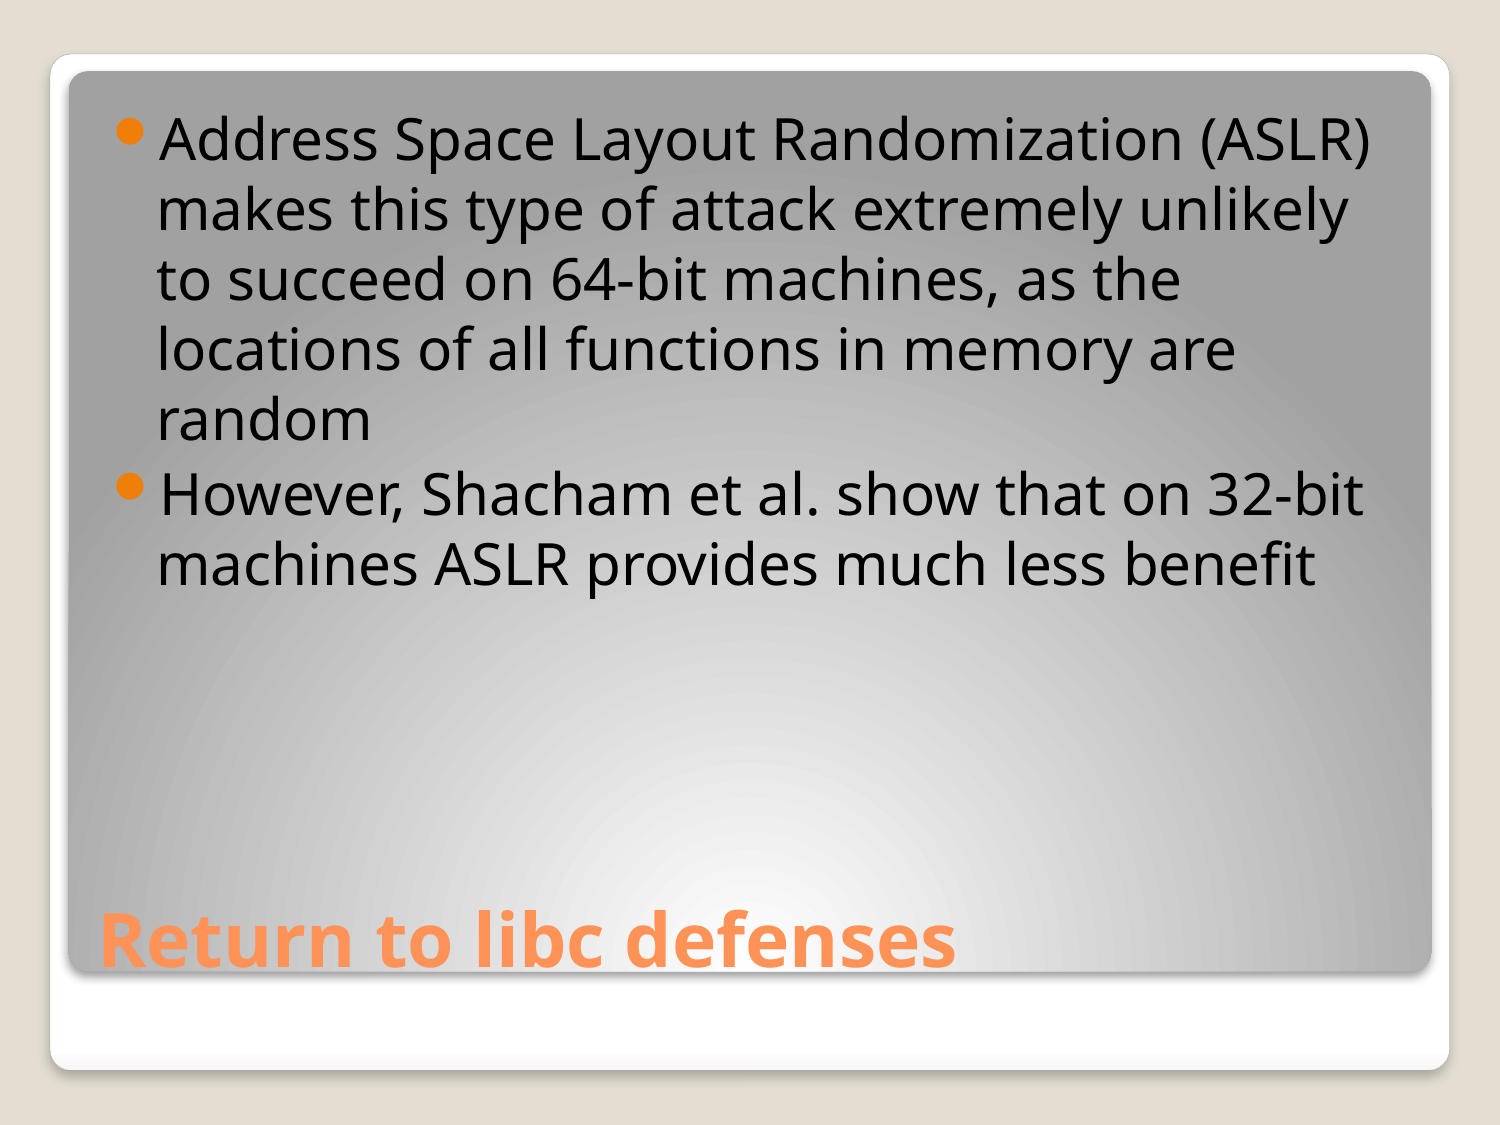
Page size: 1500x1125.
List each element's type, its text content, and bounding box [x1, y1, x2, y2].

list Address Space Layout Randomization (ASLR) makes this type of attack extremely unlikely to succeed on 64-bit machines, as the locations of all functions in memory are random However, Shacham et al. show that on 32-bit machines ASLR provides much less benefit [82, 86, 1425, 774]
title Return to libc defenses [82, 817, 1425, 990]
